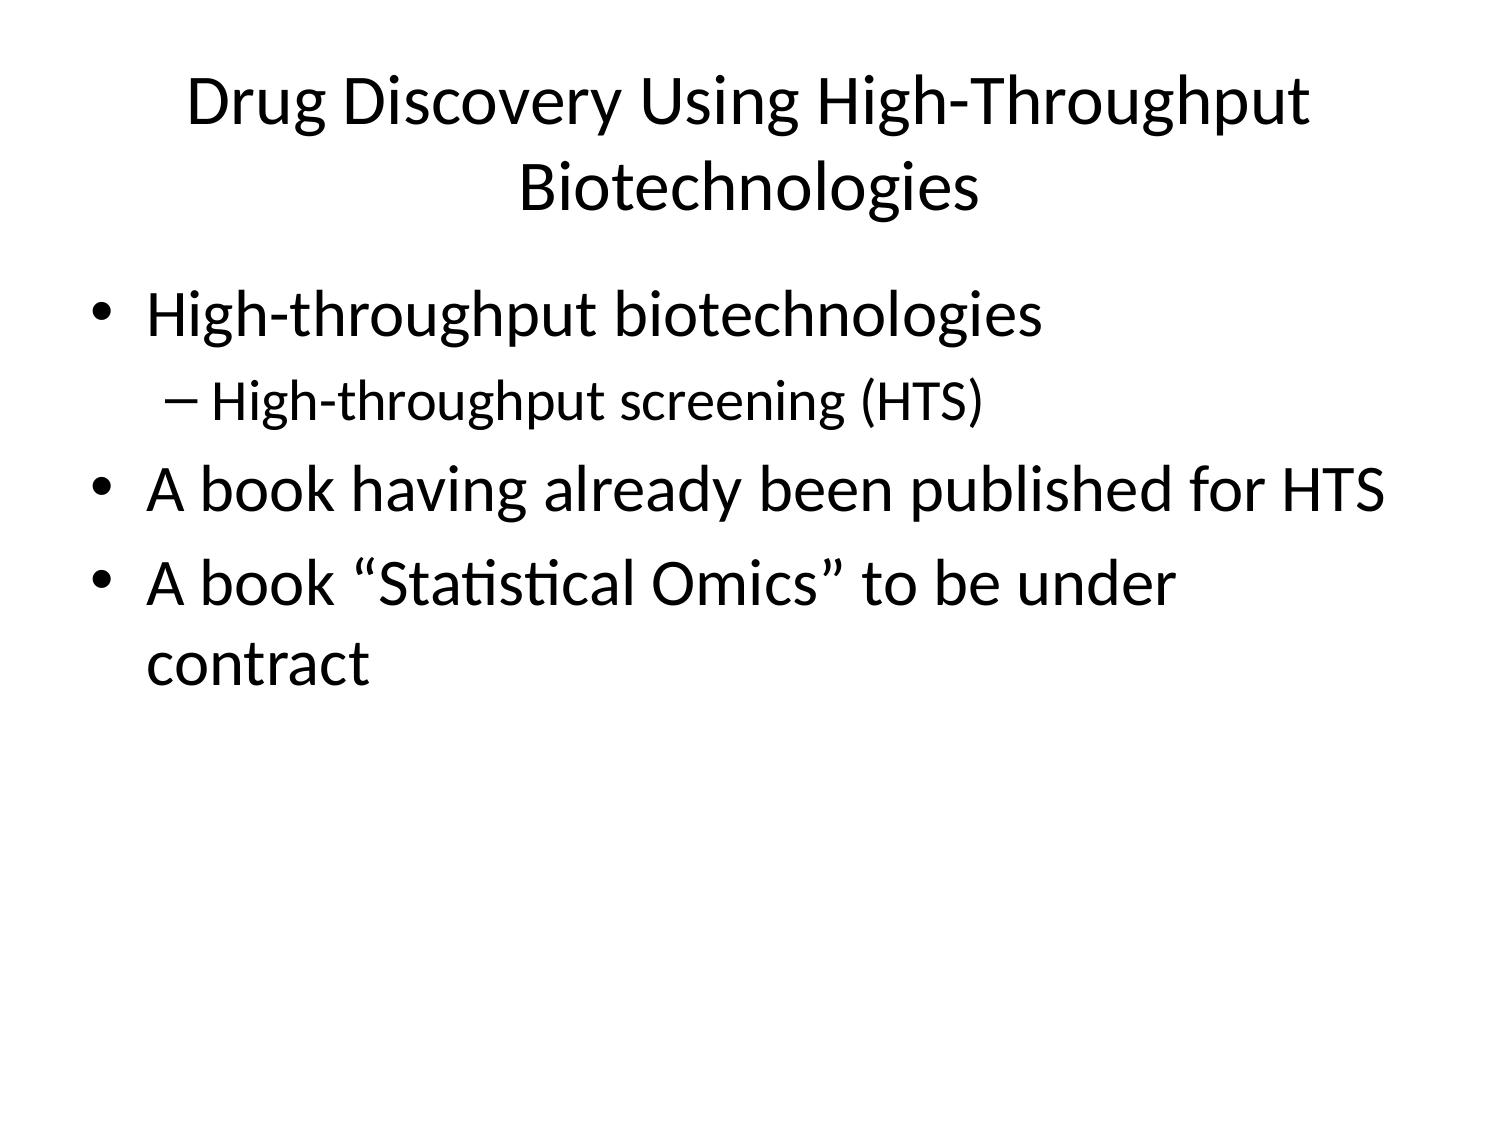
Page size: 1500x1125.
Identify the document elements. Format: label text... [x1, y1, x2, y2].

title Drug Discovery Using High-Throughput Biotechnologies [75, 45, 1425, 233]
list High-throughput biotechnologies High-throughput screening (HTS) A book having already been published for HTS A book “Statistical Omics” to be under contract [75, 262, 1425, 1005]
